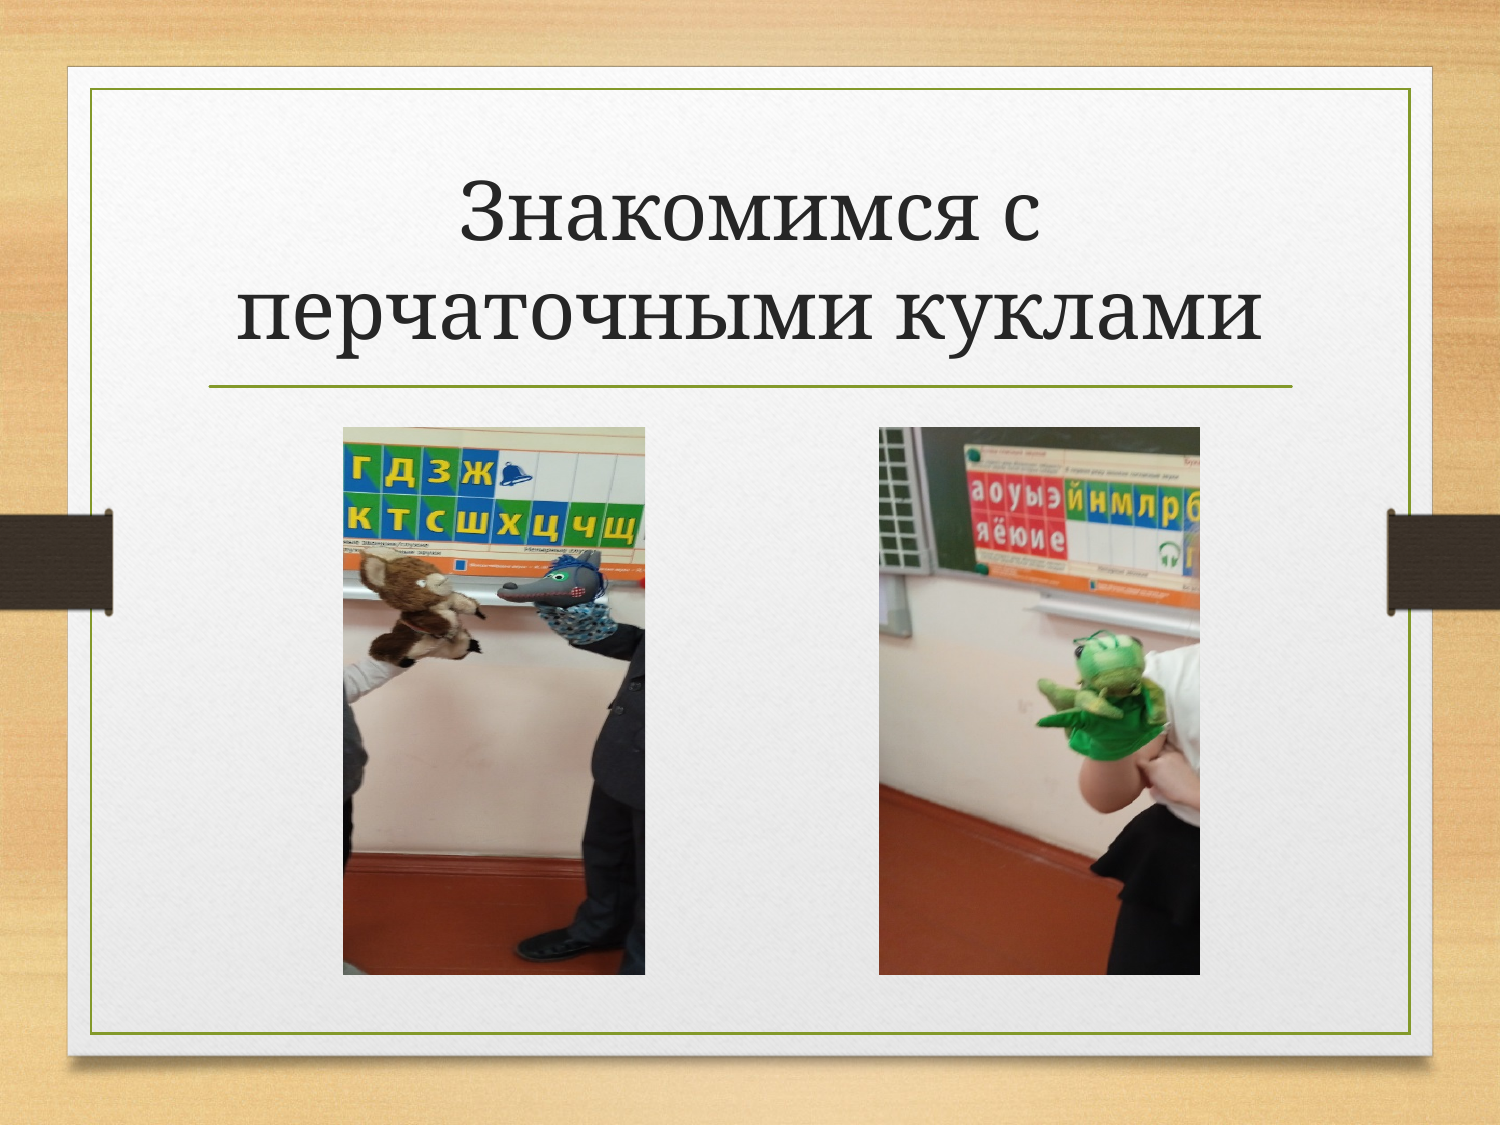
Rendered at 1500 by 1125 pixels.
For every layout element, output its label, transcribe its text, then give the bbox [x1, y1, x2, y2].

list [878, 427, 1201, 976]
picture [0, 0, 1500, 1125]
title Знакомимся с перчаточными куклами [193, 150, 1309, 365]
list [342, 426, 646, 976]
